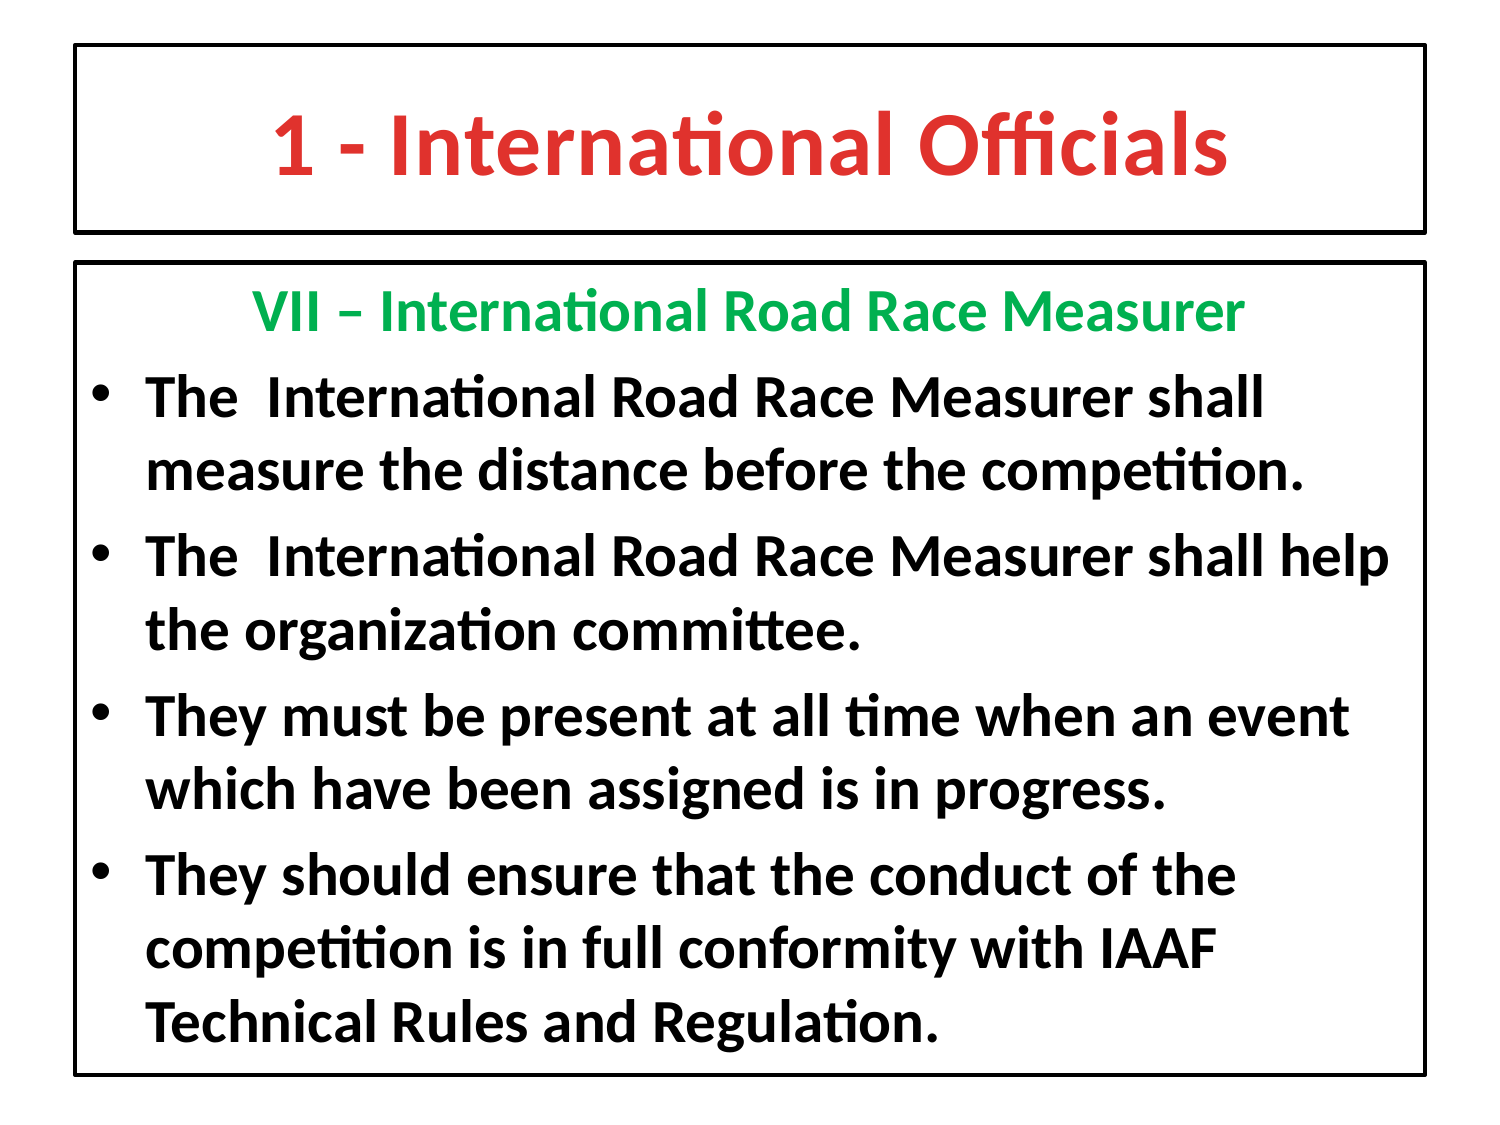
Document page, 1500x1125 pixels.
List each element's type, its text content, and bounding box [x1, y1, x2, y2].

list VII – International Road Race Measurer The International Road Race Measurer shall measure the distance before the competition. The International Road Race Measurer shall help the organization committee. They must be present at all time when an event which have been assigned is in progress. They should ensure that the conduct of the competition is in full conformity with IAAF Technical Rules and Regulation. [73, 260, 1427, 1077]
title 1 - International Officials [73, 43, 1427, 235]
